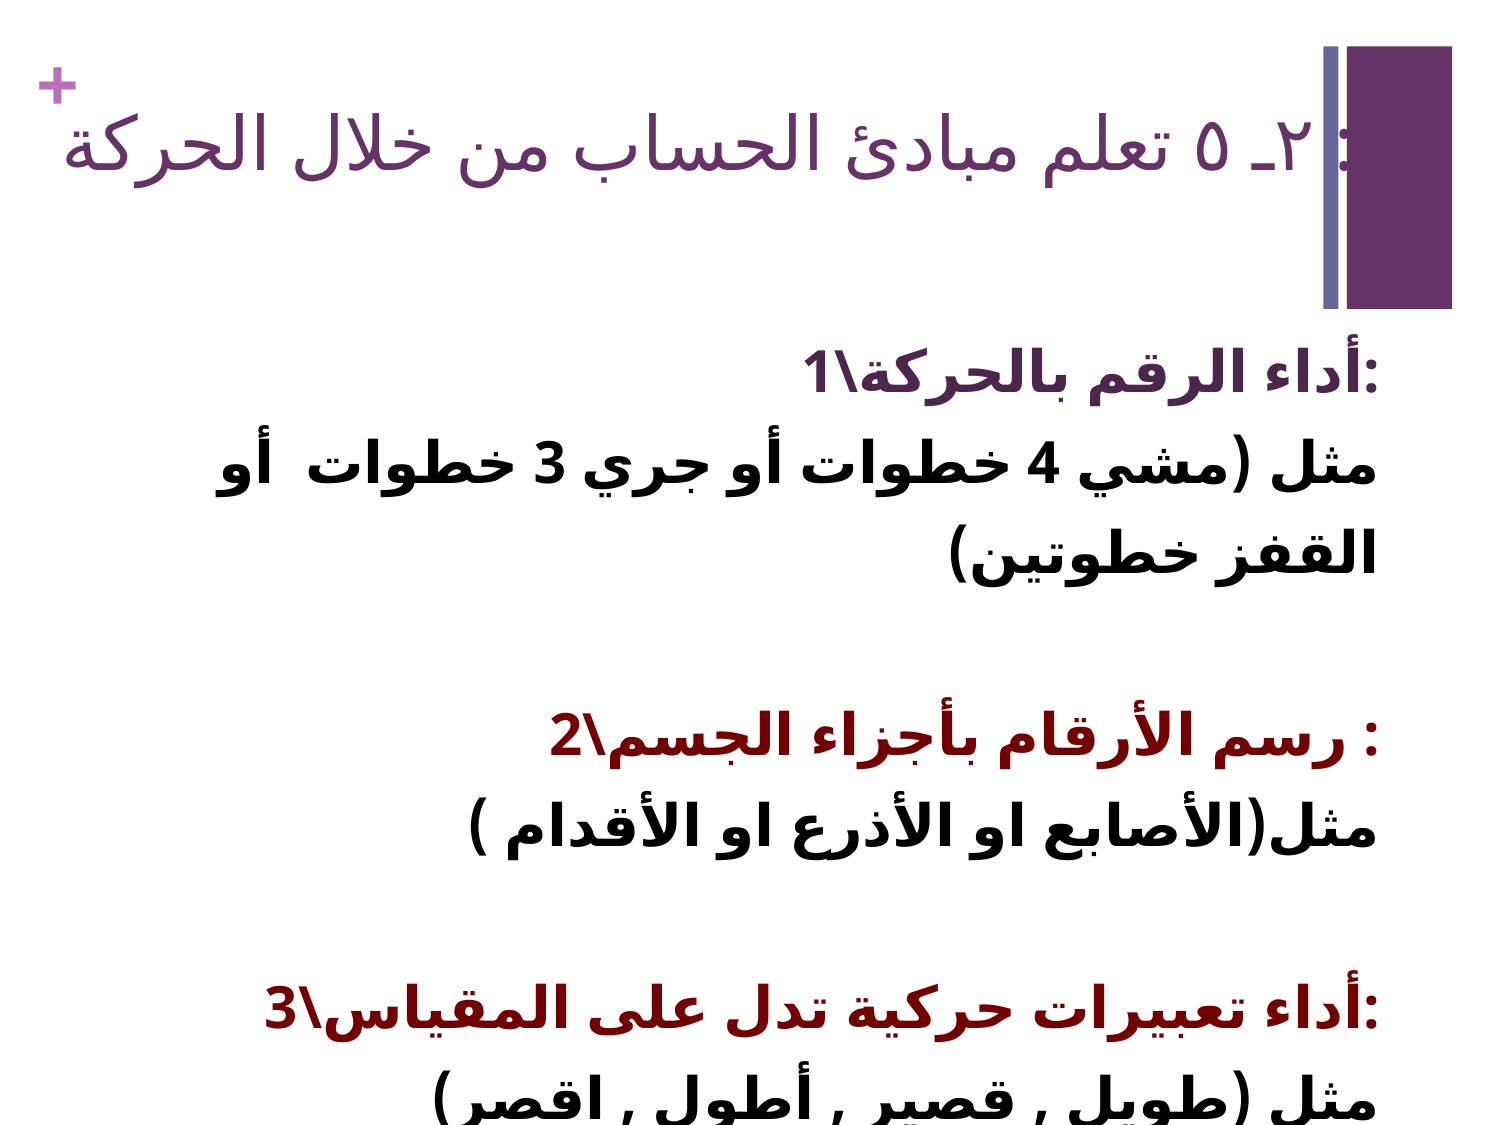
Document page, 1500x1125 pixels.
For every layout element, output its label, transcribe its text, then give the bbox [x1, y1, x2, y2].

title ٢ـ ٥ تعلم مبادئ الحساب من خلال الحركة : [46, 87, 1454, 247]
text_box 1\أداء الرقم بالحركة: مثل (مشي 4 خطوات أو جري 3 خطوات أو القفز خطوتين) 2\رسم الأرقام بأجزاء الجسم : مثل(الأصابع او الأذرع او الأقدام ) 3\أداء تعبيرات حركية تدل على المقياس: مثل (طويل , قصير , أطول , اقصر) [160, 305, 1395, 1125]
